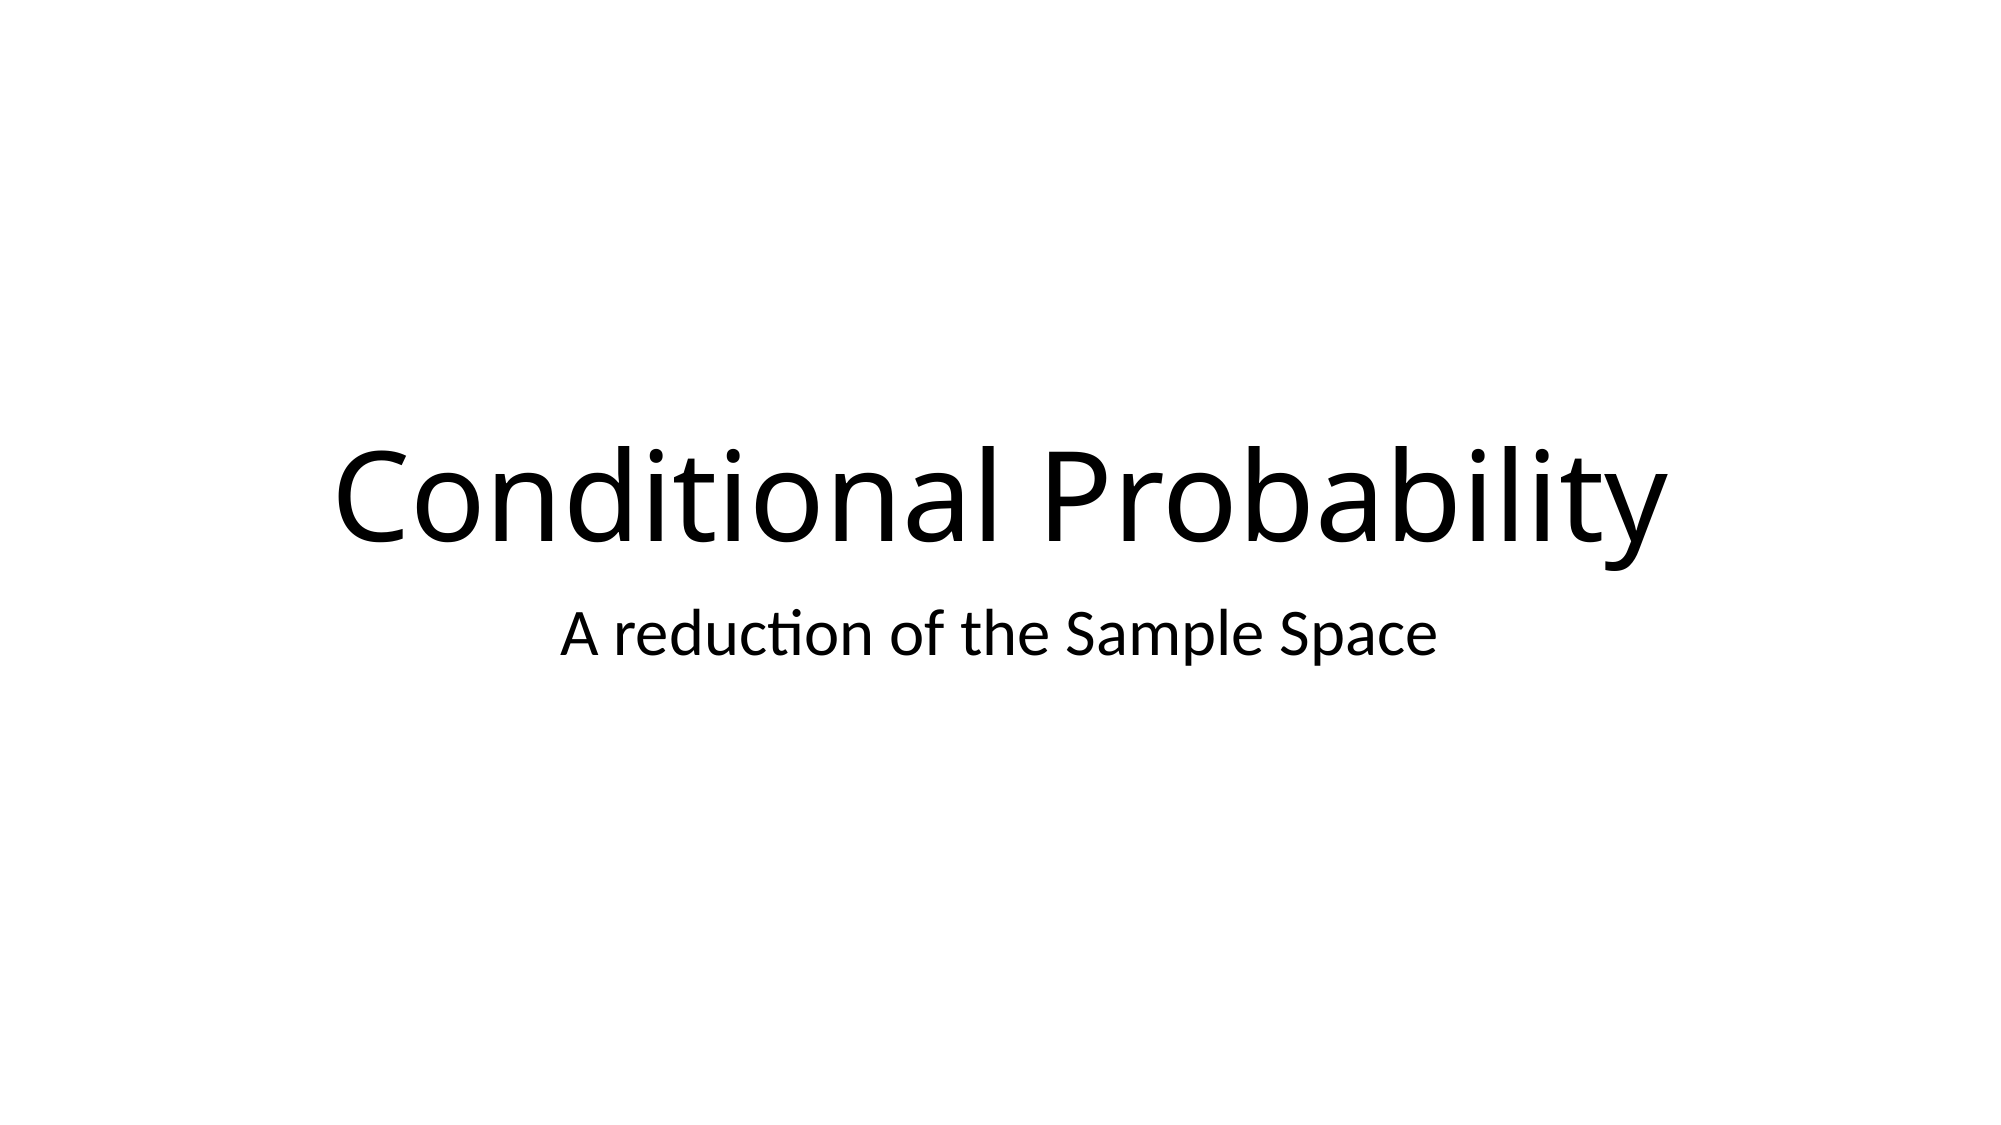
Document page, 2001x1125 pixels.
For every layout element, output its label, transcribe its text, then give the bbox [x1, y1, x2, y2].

title Conditional Probability [249, 184, 1750, 576]
subtitle A reduction of the Sample Space [249, 590, 1750, 863]
